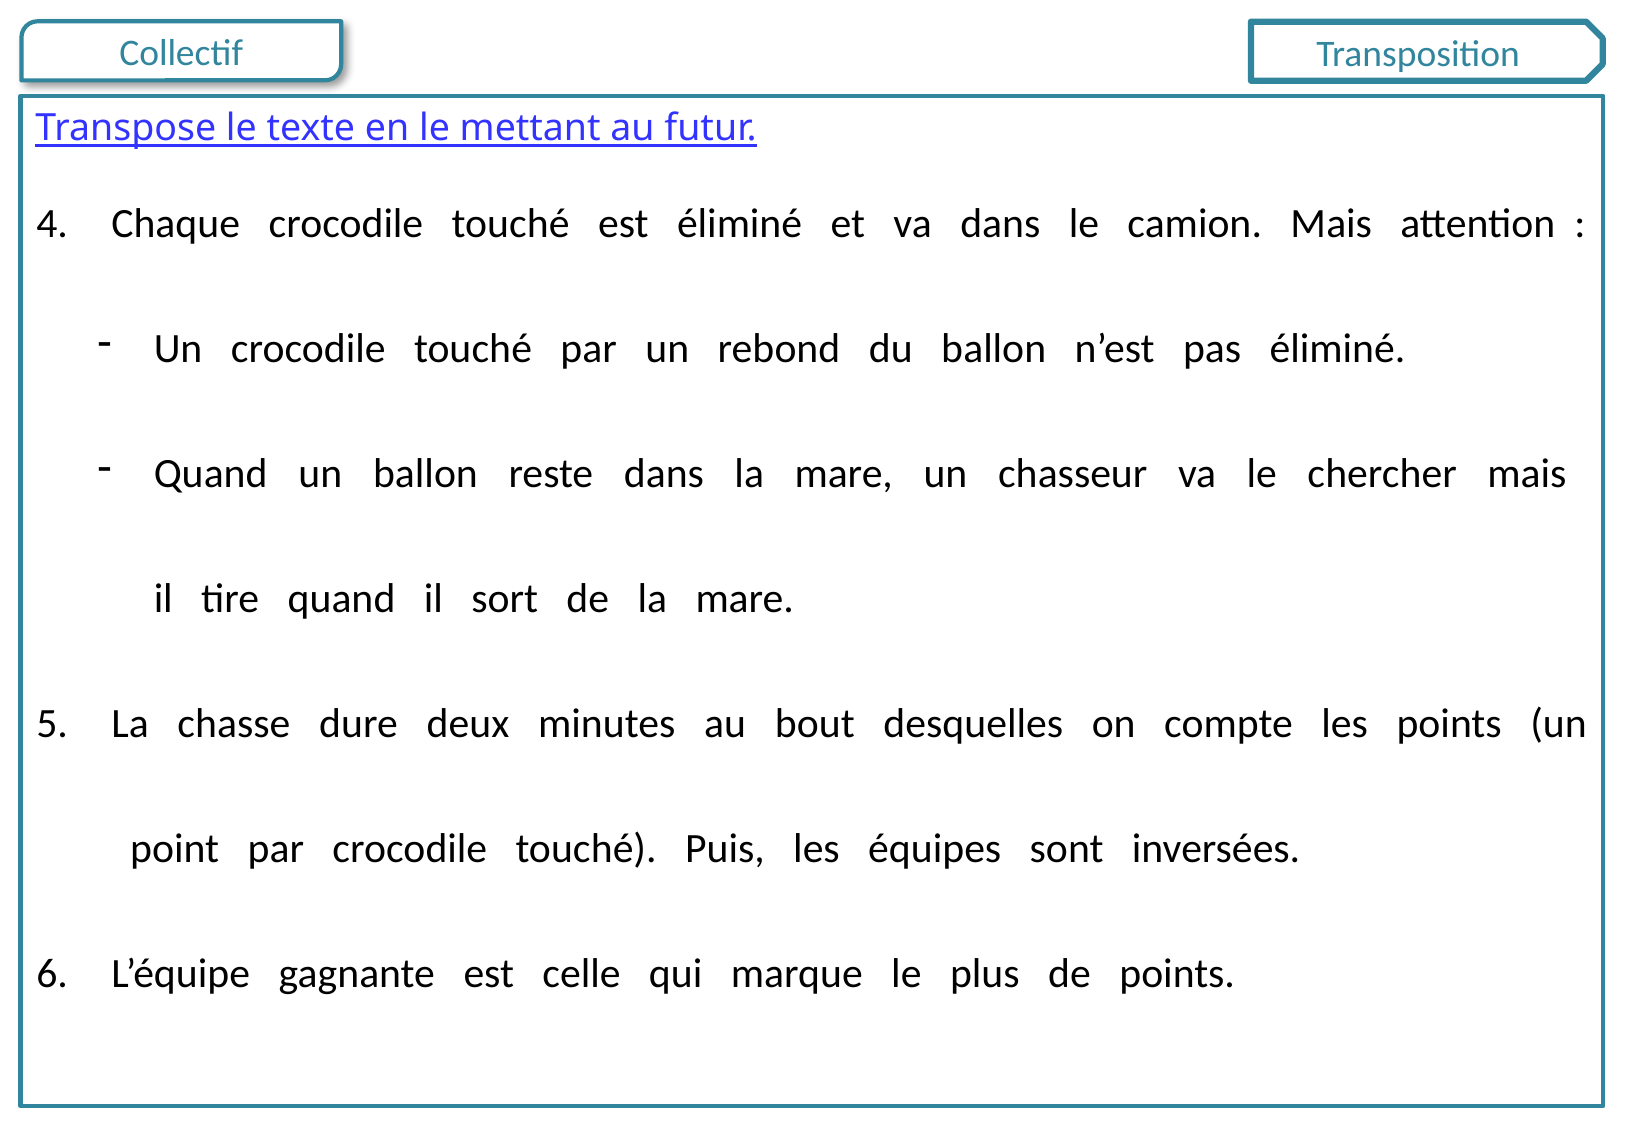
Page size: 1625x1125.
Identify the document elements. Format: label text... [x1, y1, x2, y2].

list Chaque crocodile touché est éliminé et va dans le camion. Mais attention : Un crocodile touché par un rebond du ballon n’est pas éliminé. Quand un ballon reste dans la mare, un chasseur va le chercher mais il tire quand il sort de la mare. La chasse dure deux minutes au bout desquelles on compte les points (un point par crocodile touché). Puis, les équipes sont inversées. L’équipe gagnante est celle qui marque le plus de points. [21, 113, 1604, 1106]
list Transpose le texte en le mettant au futur. [18, 94, 1605, 1108]
list Transposition [1251, 21, 1585, 81]
